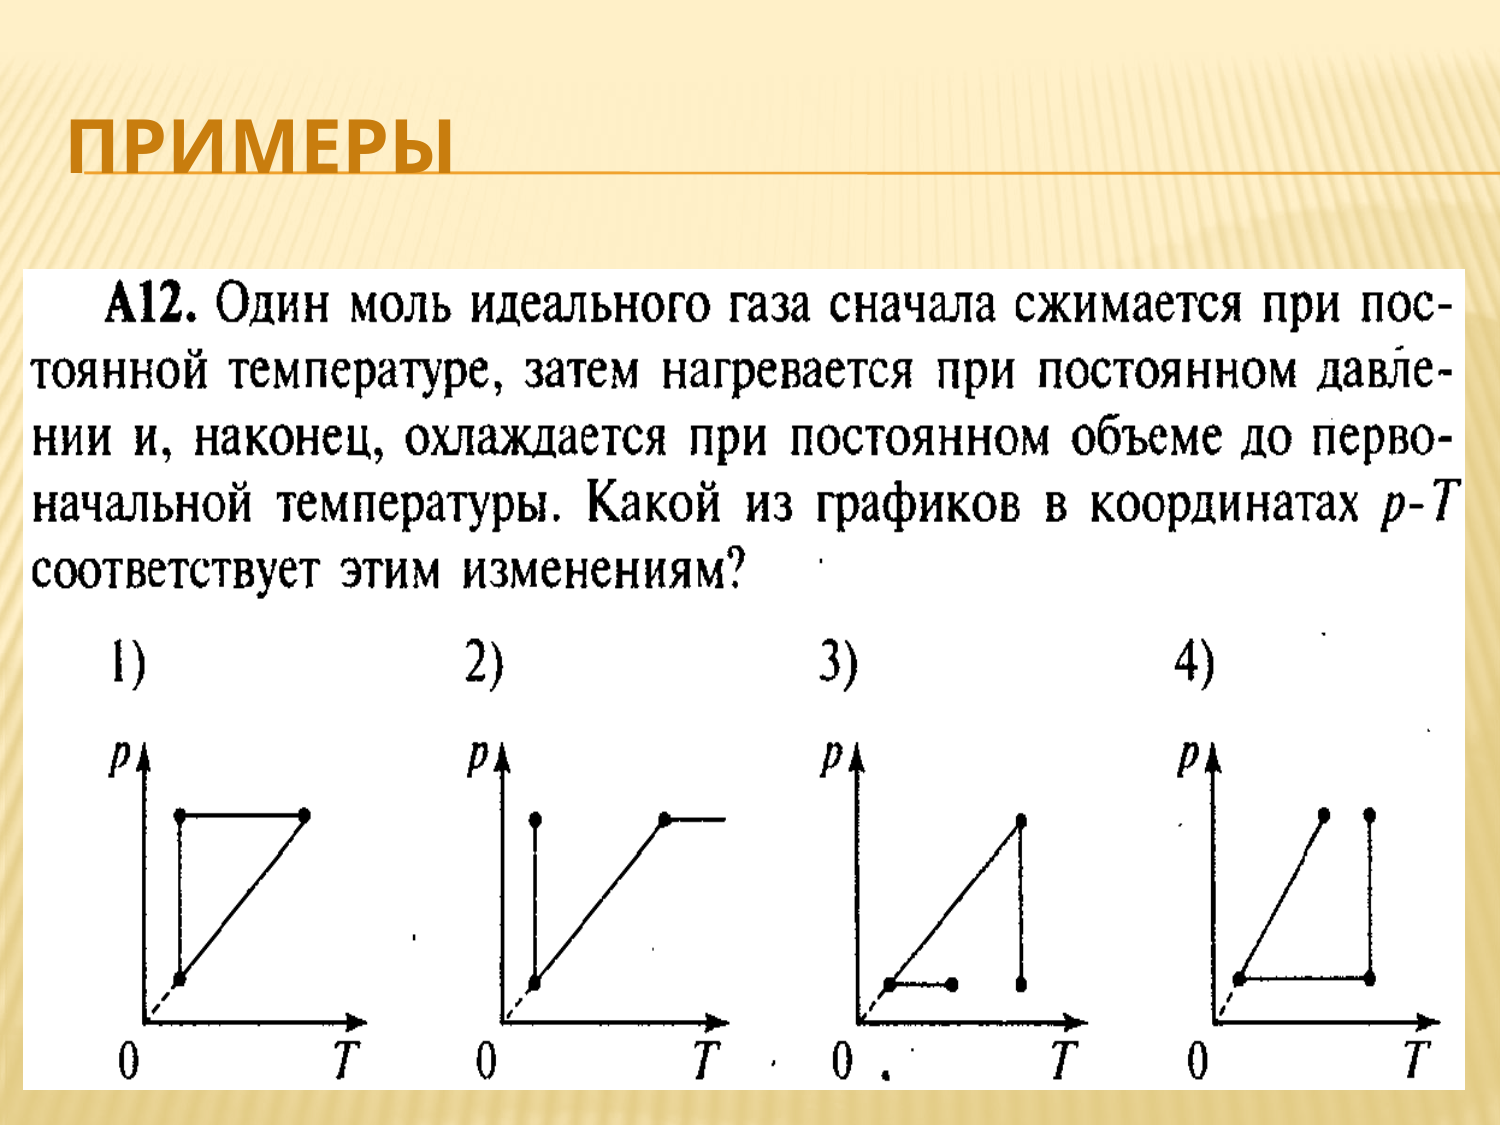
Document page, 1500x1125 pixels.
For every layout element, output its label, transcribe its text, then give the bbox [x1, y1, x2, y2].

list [23, 269, 1466, 1091]
title ПРИМЕРЫ [50, 75, 1475, 213]
